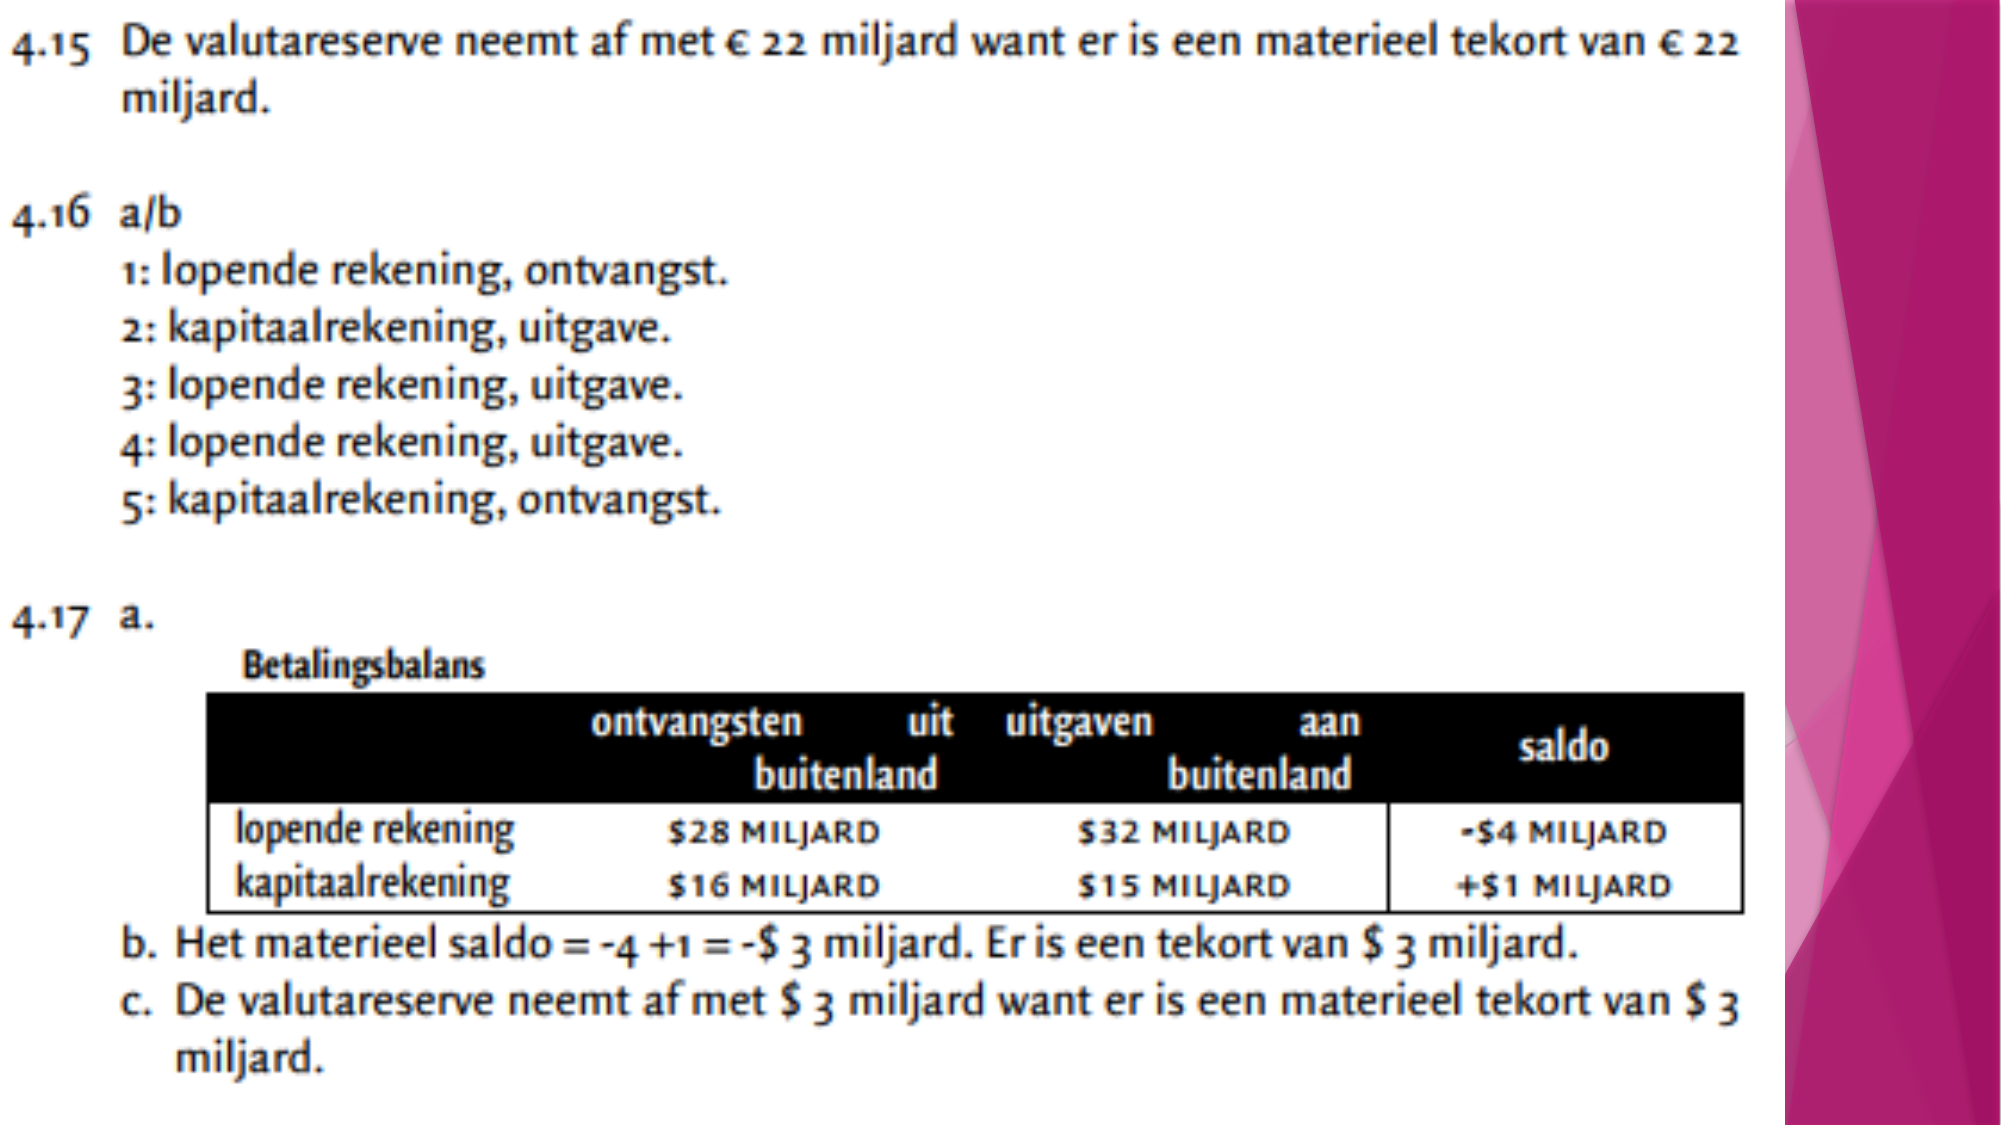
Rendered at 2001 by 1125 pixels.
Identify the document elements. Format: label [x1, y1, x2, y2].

picture [0, 0, 1785, 1125]
